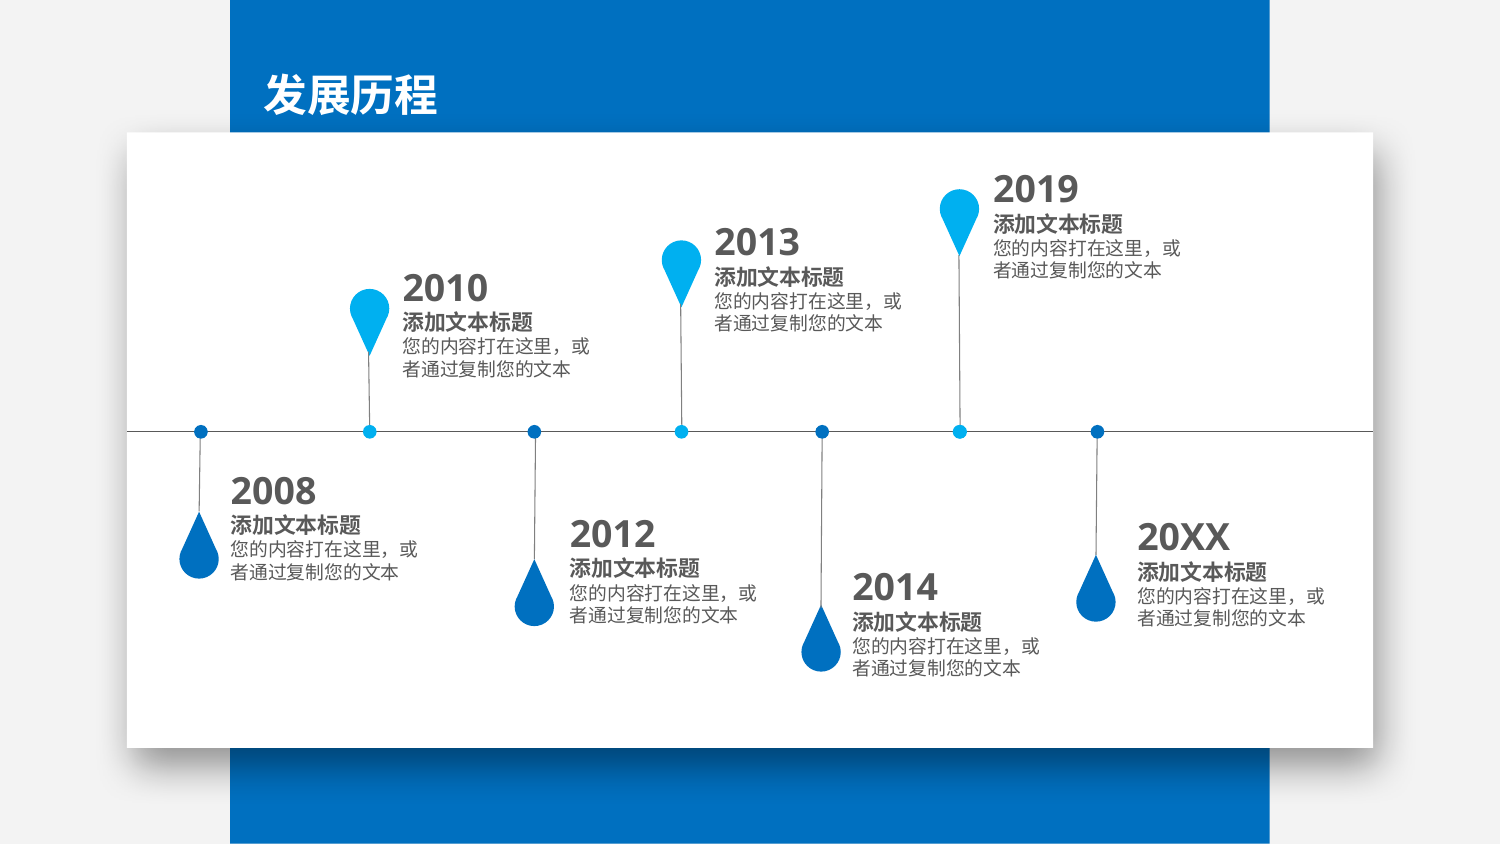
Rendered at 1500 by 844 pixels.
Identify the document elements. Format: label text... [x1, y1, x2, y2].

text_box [661, 240, 702, 432]
text_box [126, 131, 1374, 431]
text_box 2019 添加文本标题 您的内容打在这里，或者通过复制您的文本 [983, 160, 1198, 287]
text_box 2010 添加文本标题 您的内容打在这里，或者通过复制您的文本 [392, 258, 608, 386]
text_box [673, 432, 690, 440]
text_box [179, 431, 219, 579]
text_box 2013 添加文本标题 您的内容打在这里，或者通过复制您的文本 [704, 213, 919, 340]
text_box [814, 423, 830, 431]
text_box 2008 添加文本标题 您的内容打在这里，或者通过复制您的文本 [220, 461, 436, 588]
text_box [1076, 432, 1116, 622]
text_box 20XX 添加文本标题 您的内容打在这里，或者通过复制您的文本 [1127, 508, 1342, 635]
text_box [939, 189, 980, 431]
text_box [126, 432, 1374, 749]
text_box [526, 423, 543, 431]
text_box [349, 288, 390, 432]
text_box 2012 添加文本标题 您的内容打在这里，或者通过复制您的文本 [559, 504, 775, 632]
text_box 2014 添加文本标题 您的内容打在这里，或者通过复制您的文本 [842, 558, 1057, 685]
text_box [801, 432, 841, 672]
text_box [193, 423, 209, 431]
text_box [1089, 423, 1106, 431]
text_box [514, 431, 554, 627]
text_box [952, 432, 969, 440]
text_box 发展历程 [263, 61, 1035, 126]
text_box [361, 432, 378, 440]
